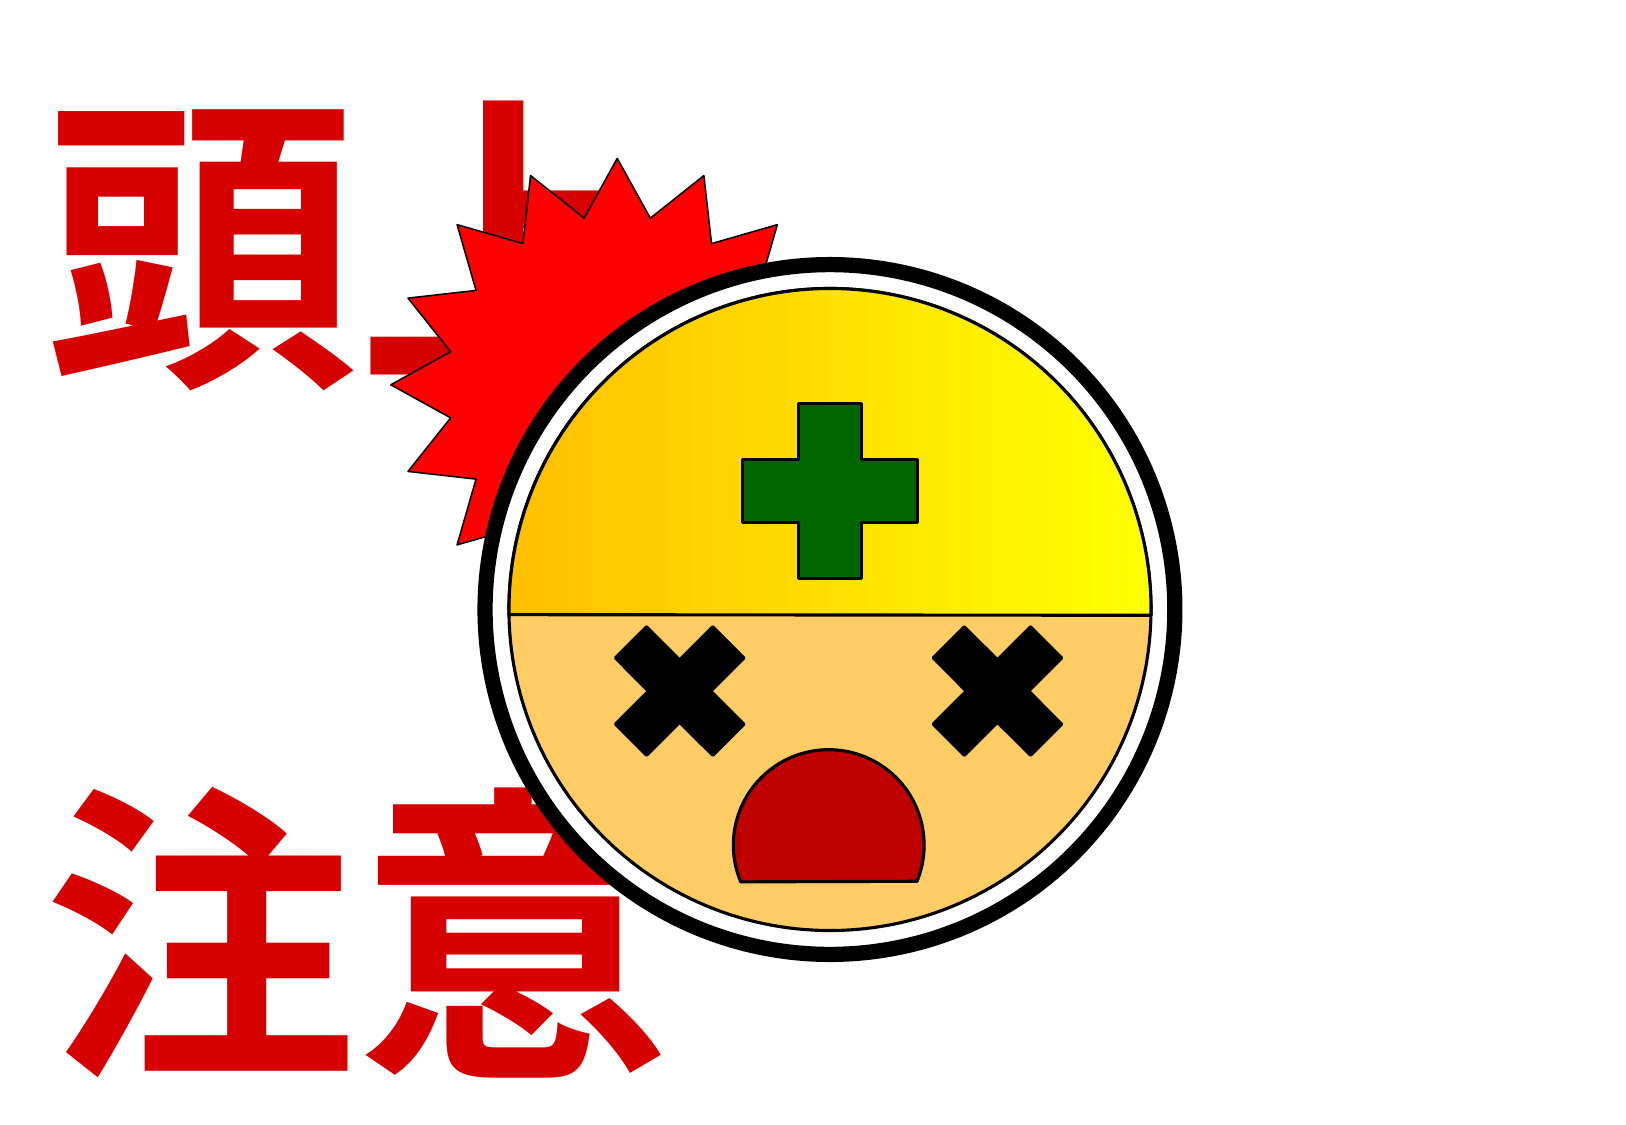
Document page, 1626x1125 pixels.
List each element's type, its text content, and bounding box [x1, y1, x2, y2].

text_box 頭上 [29, 42, 1581, 432]
text_box 注意 [29, 733, 1581, 1124]
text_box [390, 158, 1182, 961]
